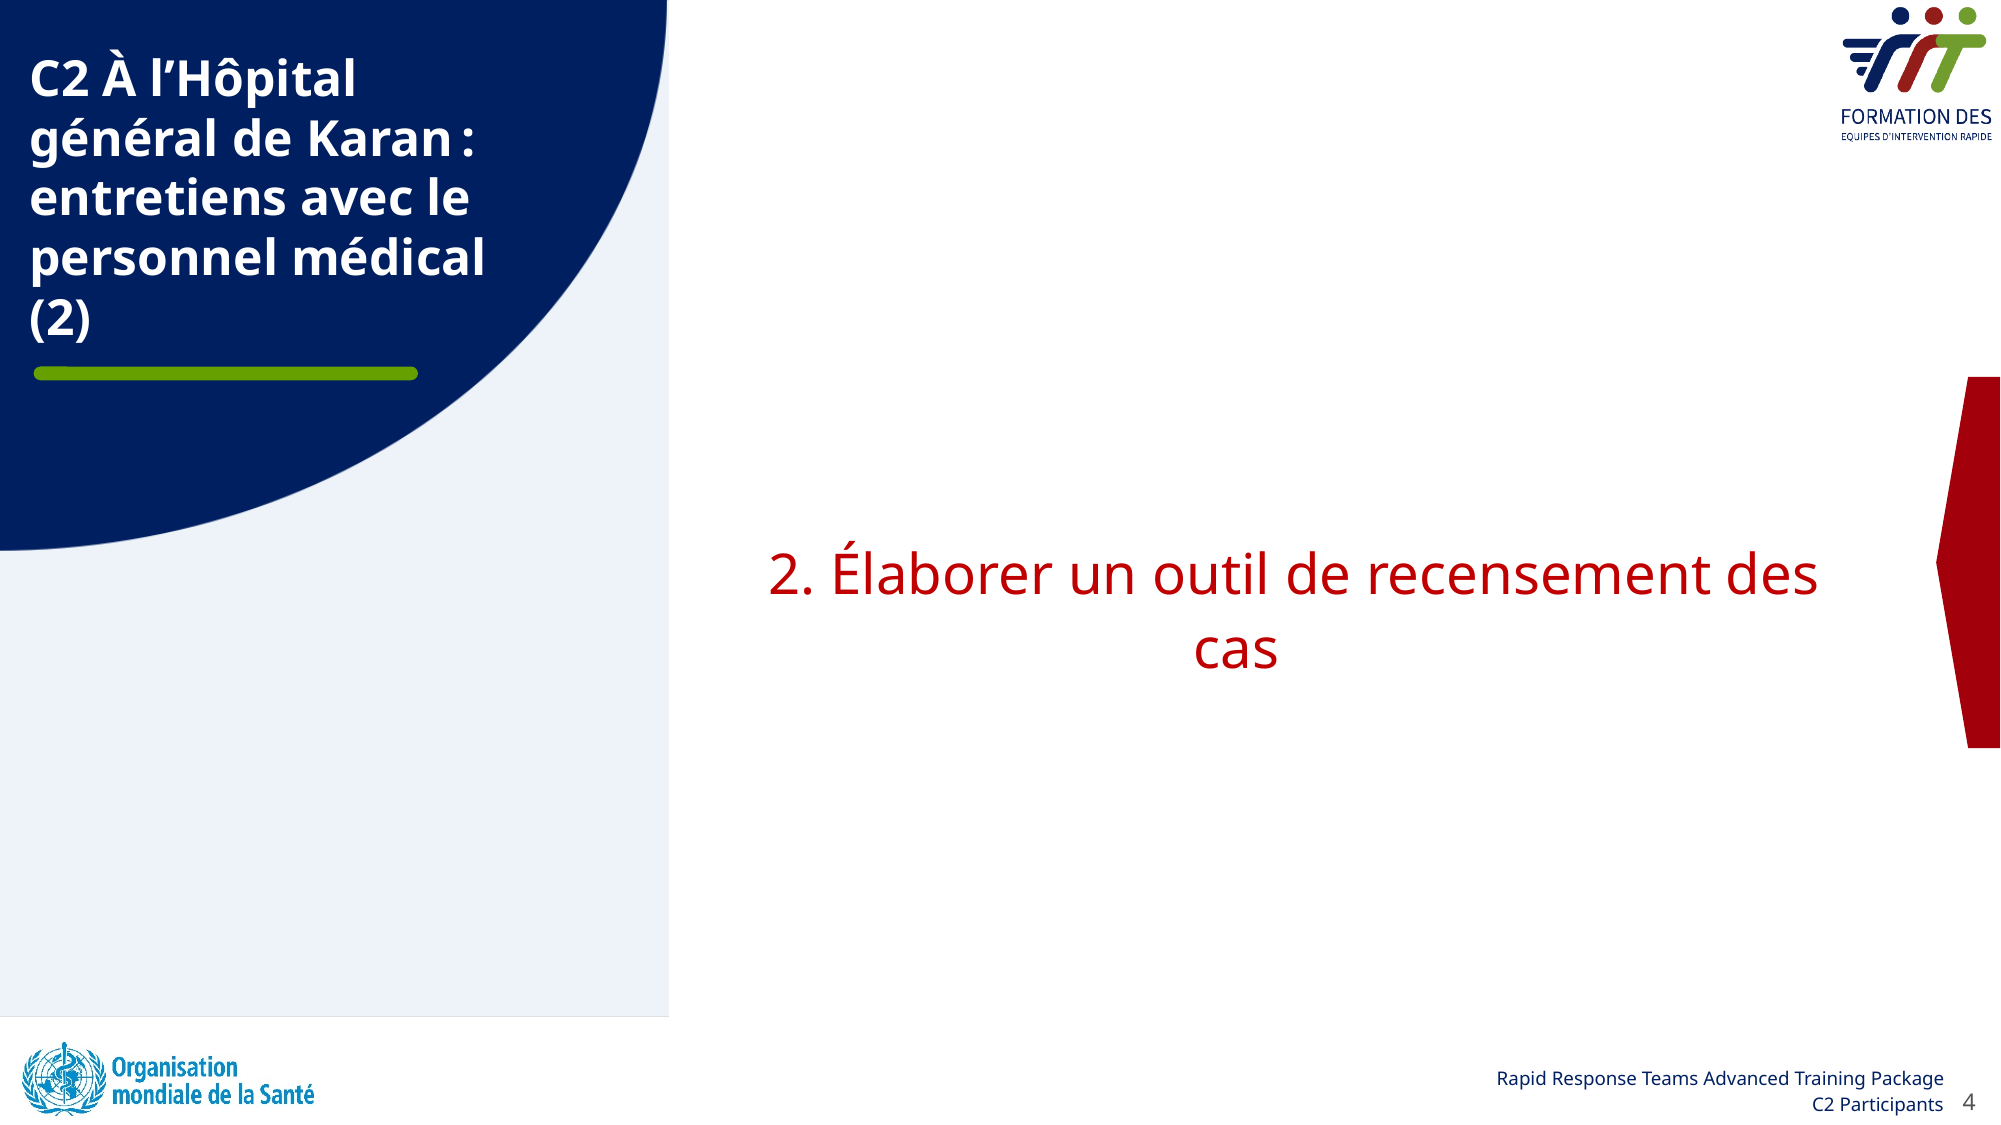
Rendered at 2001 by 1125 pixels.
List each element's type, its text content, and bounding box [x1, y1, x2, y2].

picture [1841, 6, 1992, 142]
title C2 À l’Hôpital général de Karan : entretiens avec le personnel médical (2) [21, 36, 558, 355]
picture [22, 1042, 314, 1116]
picture [0, 0, 669, 1018]
text_box 2. Élaborer un outil de recensement des cas [639, 523, 1849, 613]
text_box [33, 366, 419, 381]
